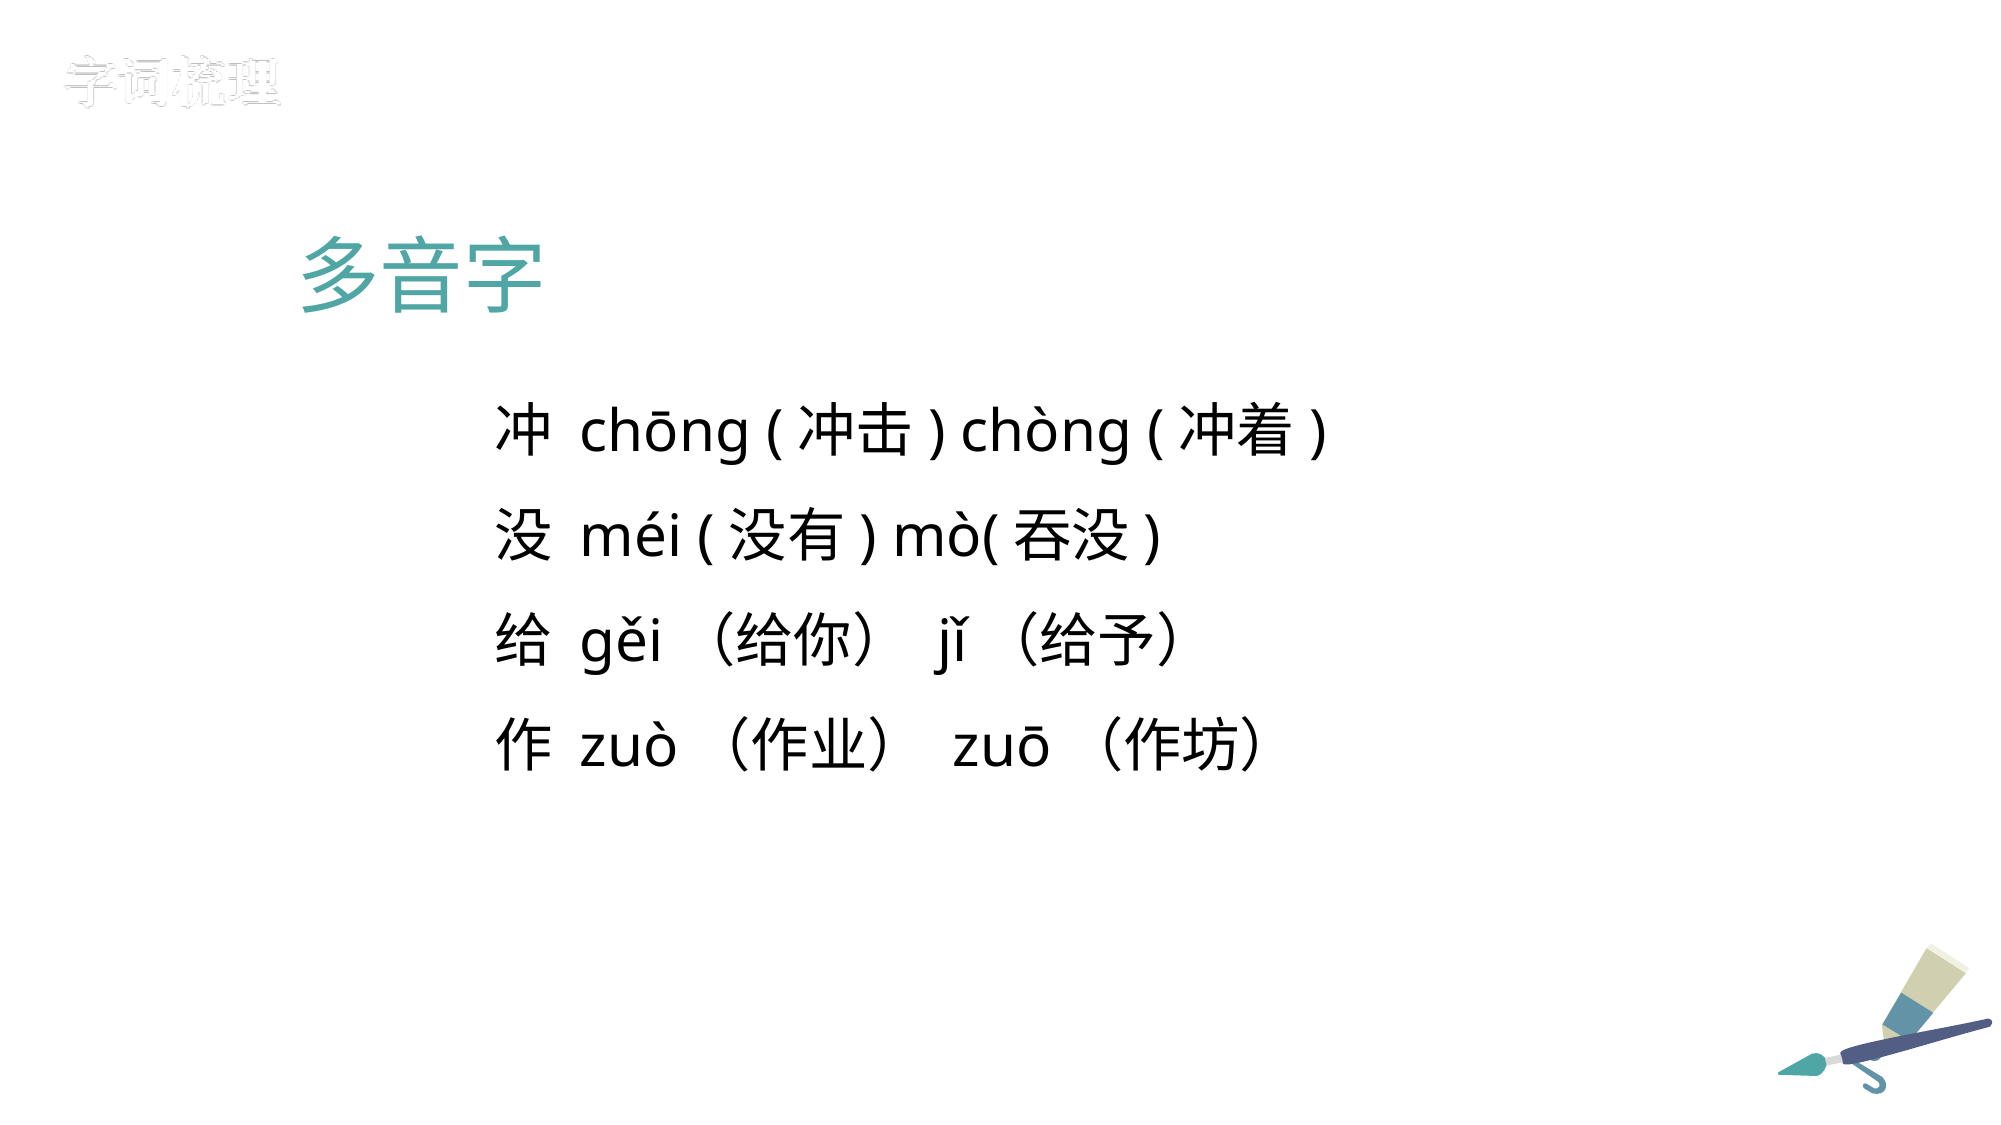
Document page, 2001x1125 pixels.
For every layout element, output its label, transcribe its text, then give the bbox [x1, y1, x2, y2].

text_box 冲 chōng (冲击) chòng (冲着) 没 méi (没有) mò(吞没) 给 gěi（给你） jǐ（给予） 作 zuò（作业） zuō（作坊） [479, 350, 1397, 785]
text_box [1811, 945, 1974, 1125]
text_box 多音字 [281, 215, 574, 331]
picture [47, 43, 364, 126]
